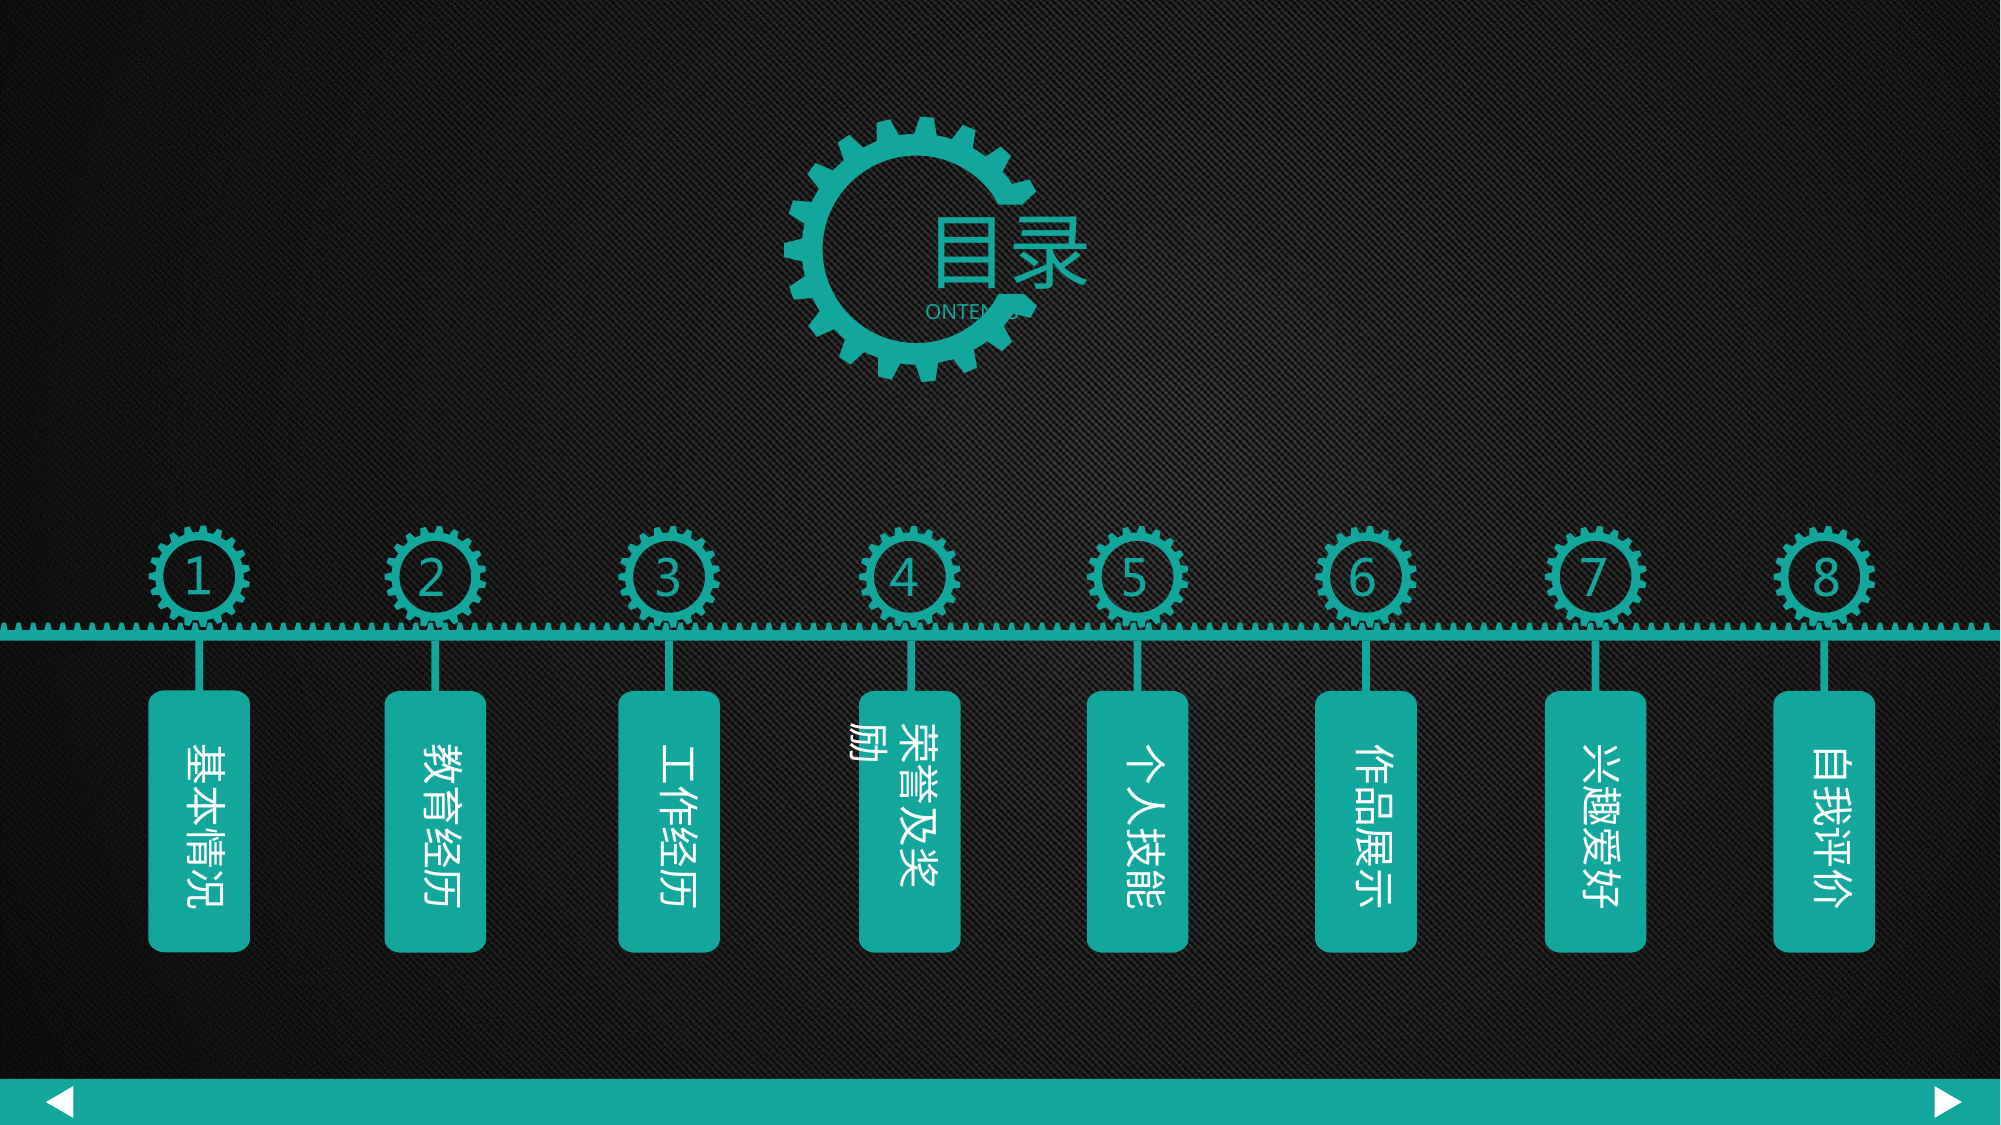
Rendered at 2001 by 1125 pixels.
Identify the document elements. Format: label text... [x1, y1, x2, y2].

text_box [148, 637, 250, 953]
text_box [782, 115, 1039, 384]
text_box [1543, 524, 1648, 629]
text_box [1085, 524, 1190, 629]
picture [635, 542, 703, 611]
text_box [383, 524, 488, 629]
text_box [617, 524, 721, 629]
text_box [1544, 640, 1647, 953]
text_box [0, 621, 2000, 642]
text_box [1314, 524, 1418, 629]
picture [1561, 542, 1630, 611]
text_box 目录ONTENTS [910, 191, 1216, 331]
picture [1838, 622, 1845, 629]
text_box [1315, 640, 1417, 953]
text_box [1773, 640, 1876, 953]
picture [1332, 542, 1400, 611]
picture [401, 542, 470, 611]
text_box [1086, 640, 1189, 953]
picture [0, 0, 2001, 1125]
picture [924, 623, 931, 629]
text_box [0, 1078, 2000, 1125]
picture [1609, 622, 1617, 629]
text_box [858, 640, 961, 953]
picture [1103, 542, 1172, 611]
text_box [148, 525, 250, 628]
picture [876, 542, 944, 611]
picture [164, 541, 235, 612]
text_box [618, 640, 720, 953]
picture [208, 619, 221, 629]
text_box [858, 524, 962, 629]
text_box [384, 640, 487, 953]
text_box [1772, 524, 1877, 629]
picture [1790, 542, 1859, 611]
picture [449, 622, 456, 629]
